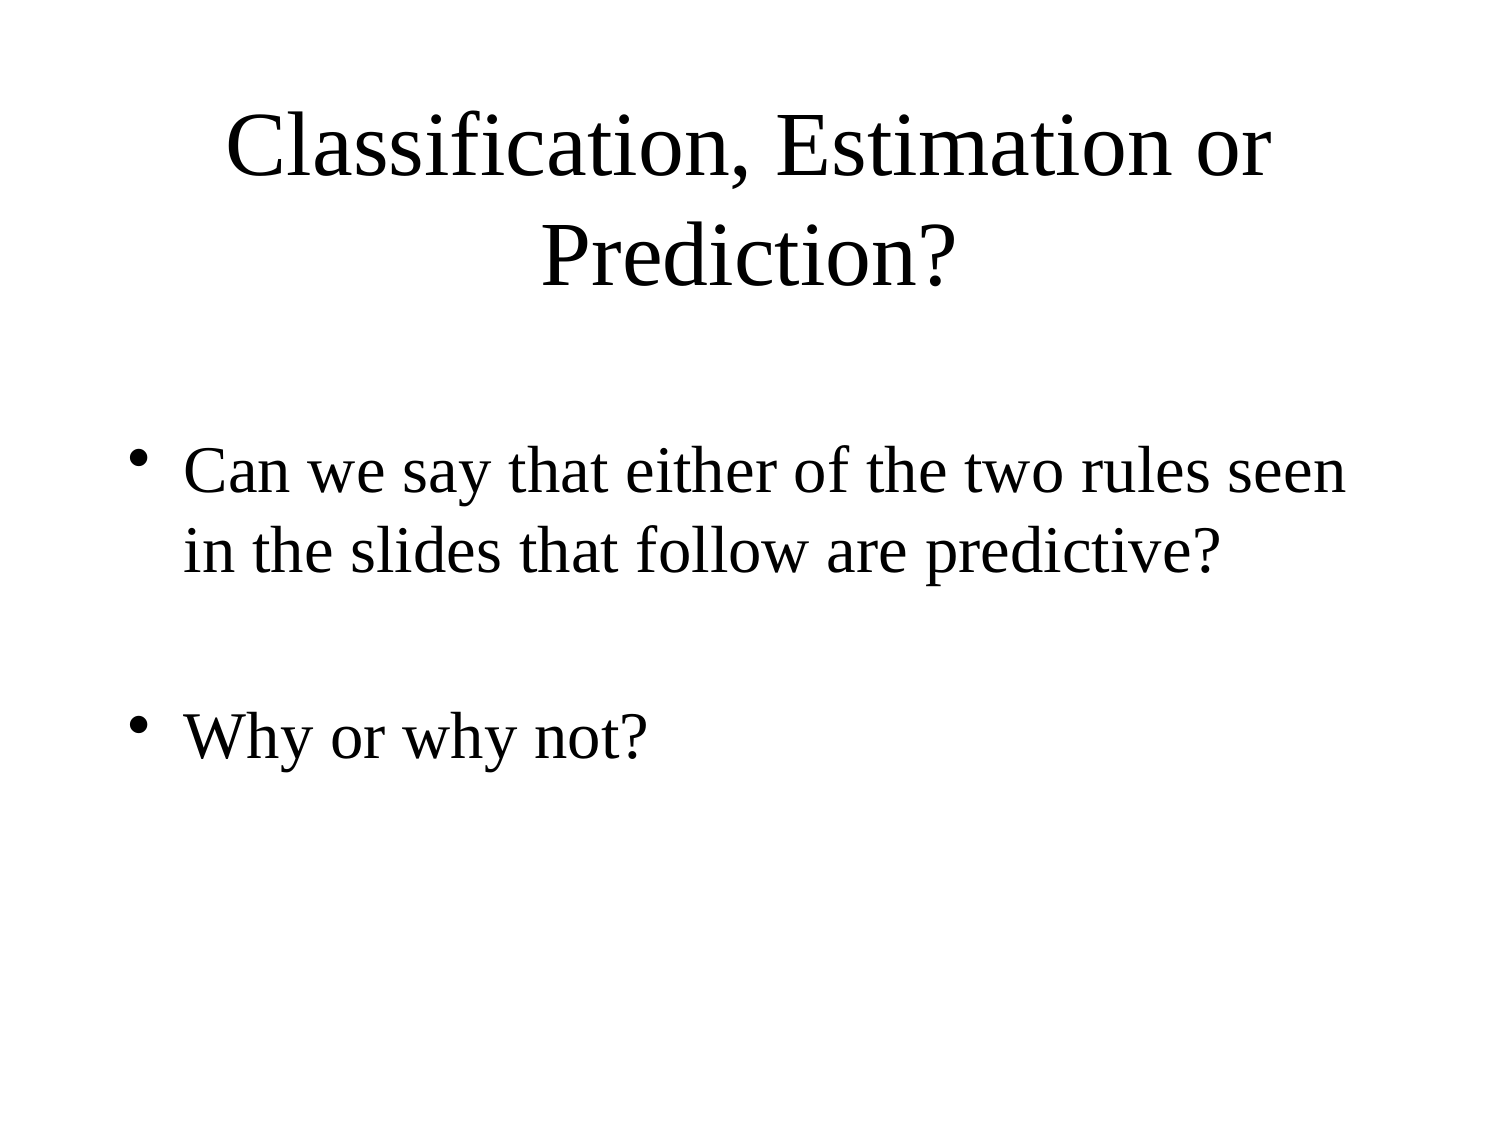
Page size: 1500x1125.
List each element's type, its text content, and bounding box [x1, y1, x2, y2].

list Can we say that either of the two rules seen in the slides that follow are predictive? Why or why not? [112, 324, 1388, 1000]
title Classification, Estimation or Prediction? [112, 99, 1388, 288]
